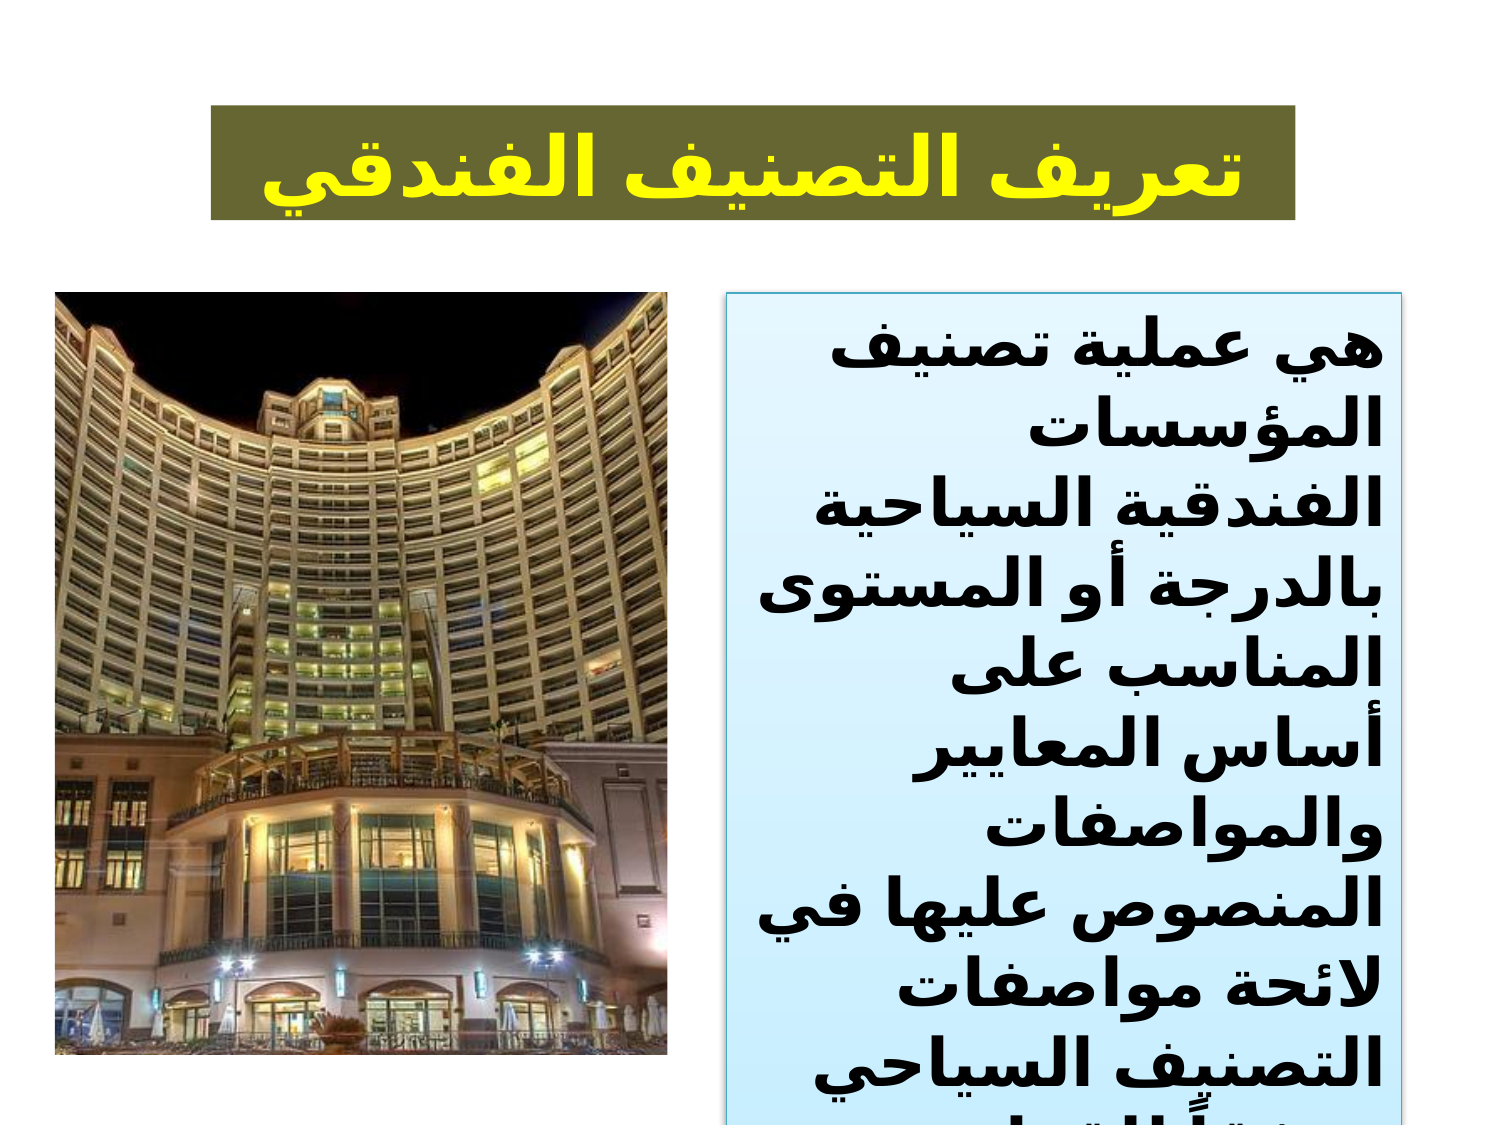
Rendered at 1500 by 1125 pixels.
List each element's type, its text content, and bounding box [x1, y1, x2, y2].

text_box تعريف التصنيف الفندقي [210, 105, 1296, 221]
text_box هي عملية تصنيف المؤسسات الفندقية السياحية بالدرجة أو المستوى المناسب على أساس المعايير والمواصفات المنصوص عليها في لائحة مواصفات التصنيف السياحي ووفقاً للقواعد والإجراءات المنصوص عليها. [726, 292, 1402, 1125]
picture [54, 292, 668, 1056]
